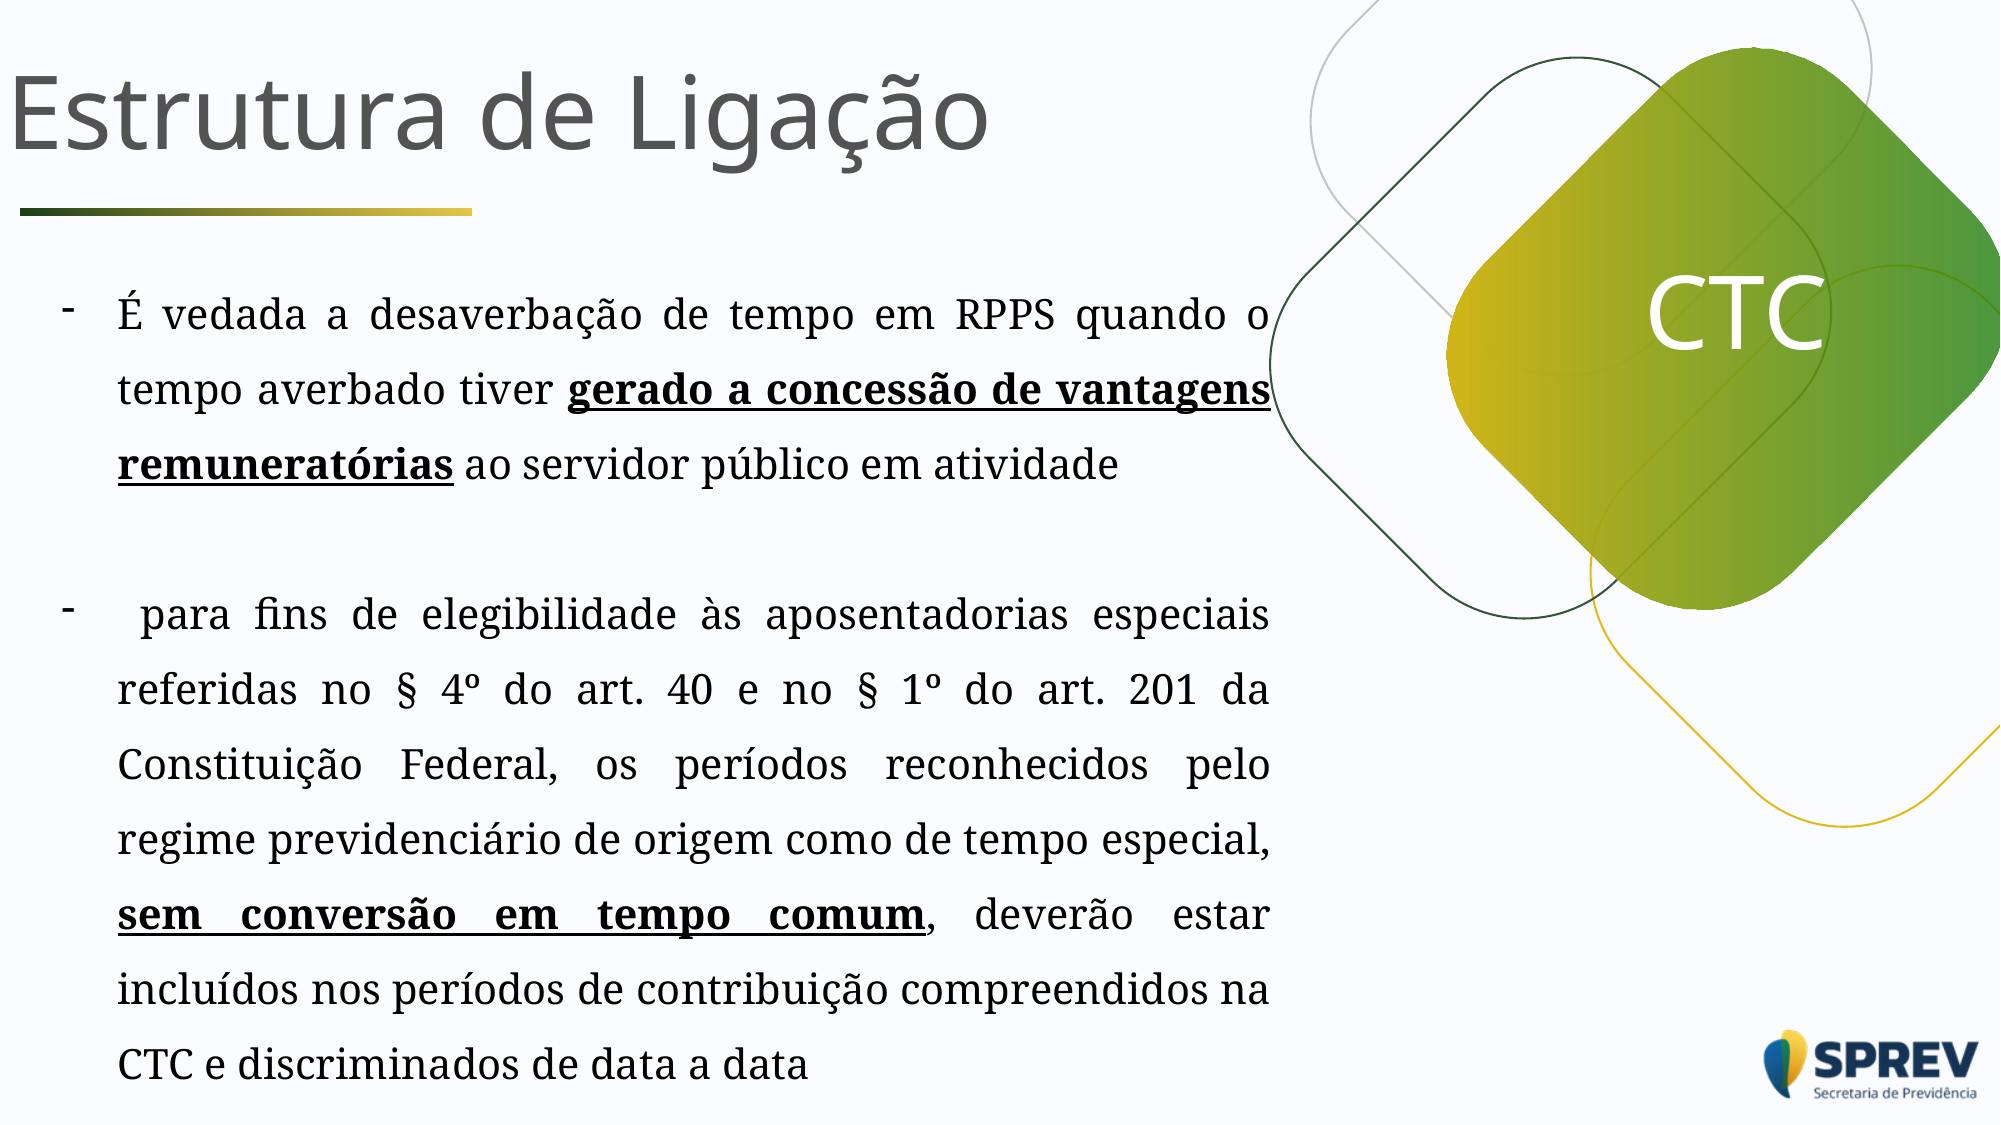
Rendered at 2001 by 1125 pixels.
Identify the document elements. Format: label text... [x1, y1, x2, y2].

text_box Estrutura de Ligação [6, 47, 993, 170]
text_box É vedada a desaverbação de tempo em RPPS quando o tempo averbado tiver gerado a concessão de vantagens remuneratórias ao servidor público em atividade para fins de elegibilidade às aposentadorias especiais referidas no § 4º do art. 40 e no § 1º do art. 201 da Constituição Federal, os períodos reconhecidos pelo regime previdenciário de origem como de tempo especial, sem conversão em tempo comum, deverão estar incluídos nos períodos de contribuição compreendidos na CTC e discriminados de data a data [46, 255, 1286, 1096]
text_box [20, 208, 472, 216]
picture [1760, 1025, 1983, 1103]
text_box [1295, 0, 2000, 765]
